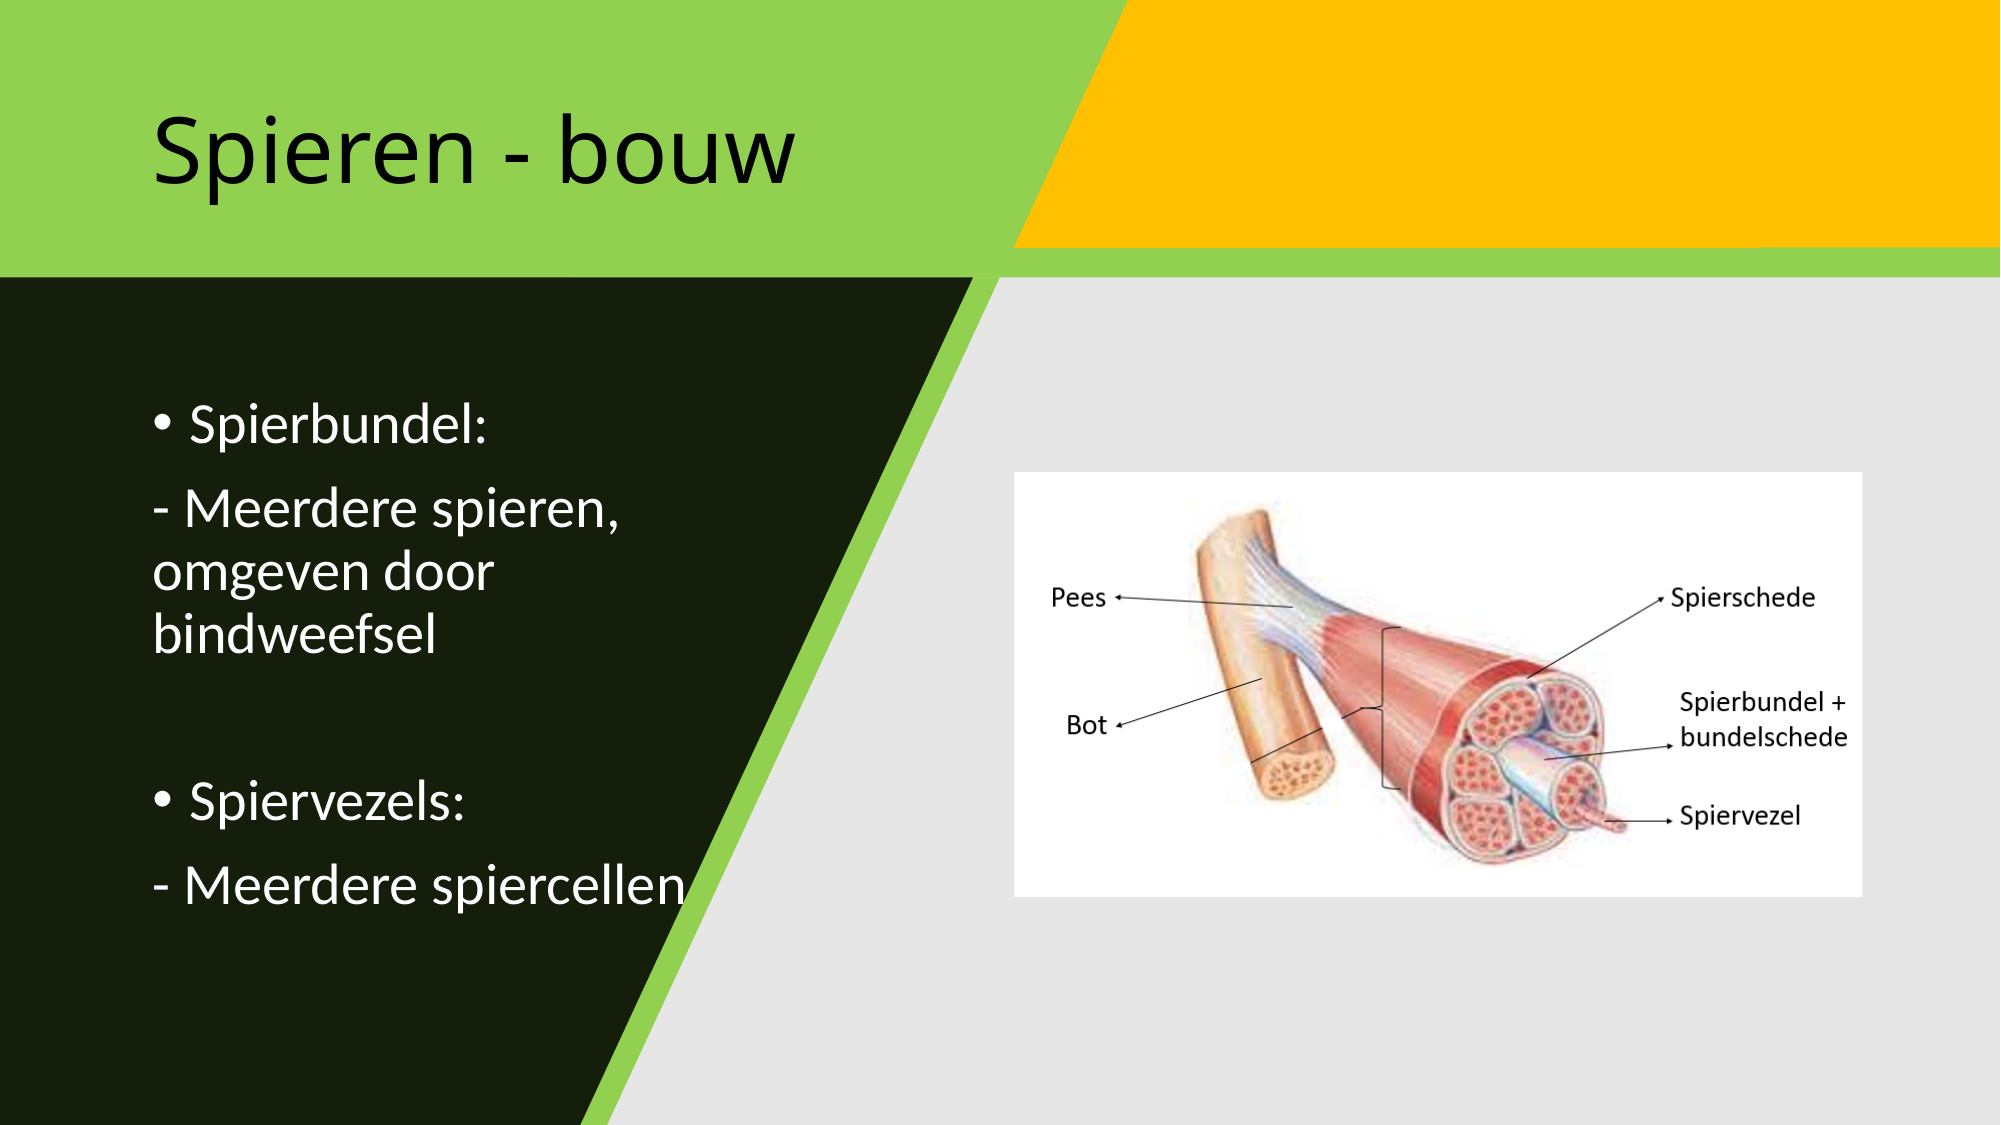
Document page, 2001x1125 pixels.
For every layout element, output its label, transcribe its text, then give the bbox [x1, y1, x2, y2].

list Spierbundel: - Meerdere spieren, omgeven door bindweefsel Spiervezels: - Meerdere spiercellen [137, 356, 729, 954]
title Spieren - bouw [137, 59, 1014, 248]
text_box [606, 276, 2000, 1125]
text_box [0, 276, 975, 1125]
picture [1014, 472, 1863, 897]
text_box [1011, 0, 2000, 249]
